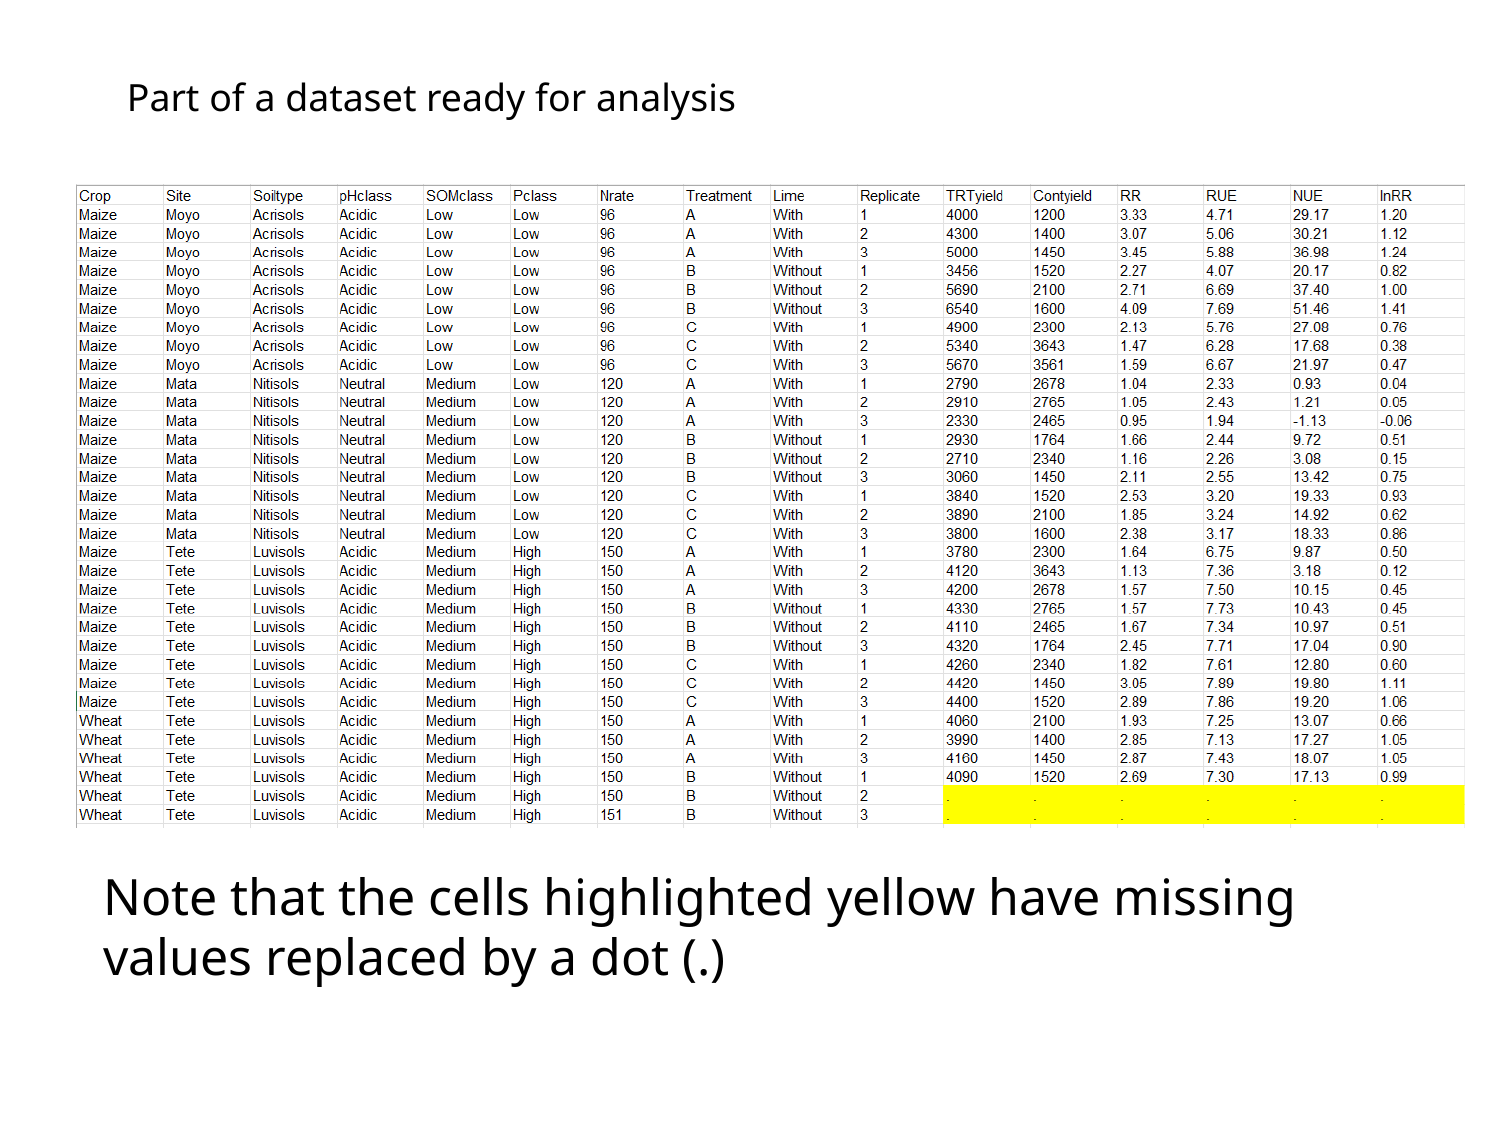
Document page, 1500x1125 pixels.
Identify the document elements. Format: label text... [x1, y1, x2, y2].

picture [76, 183, 1465, 828]
text_box Part of a dataset ready for analysis [112, 66, 1270, 127]
text_box Note that the cells highlighted yellow have missing values replaced by a dot (.) [88, 857, 1412, 993]
